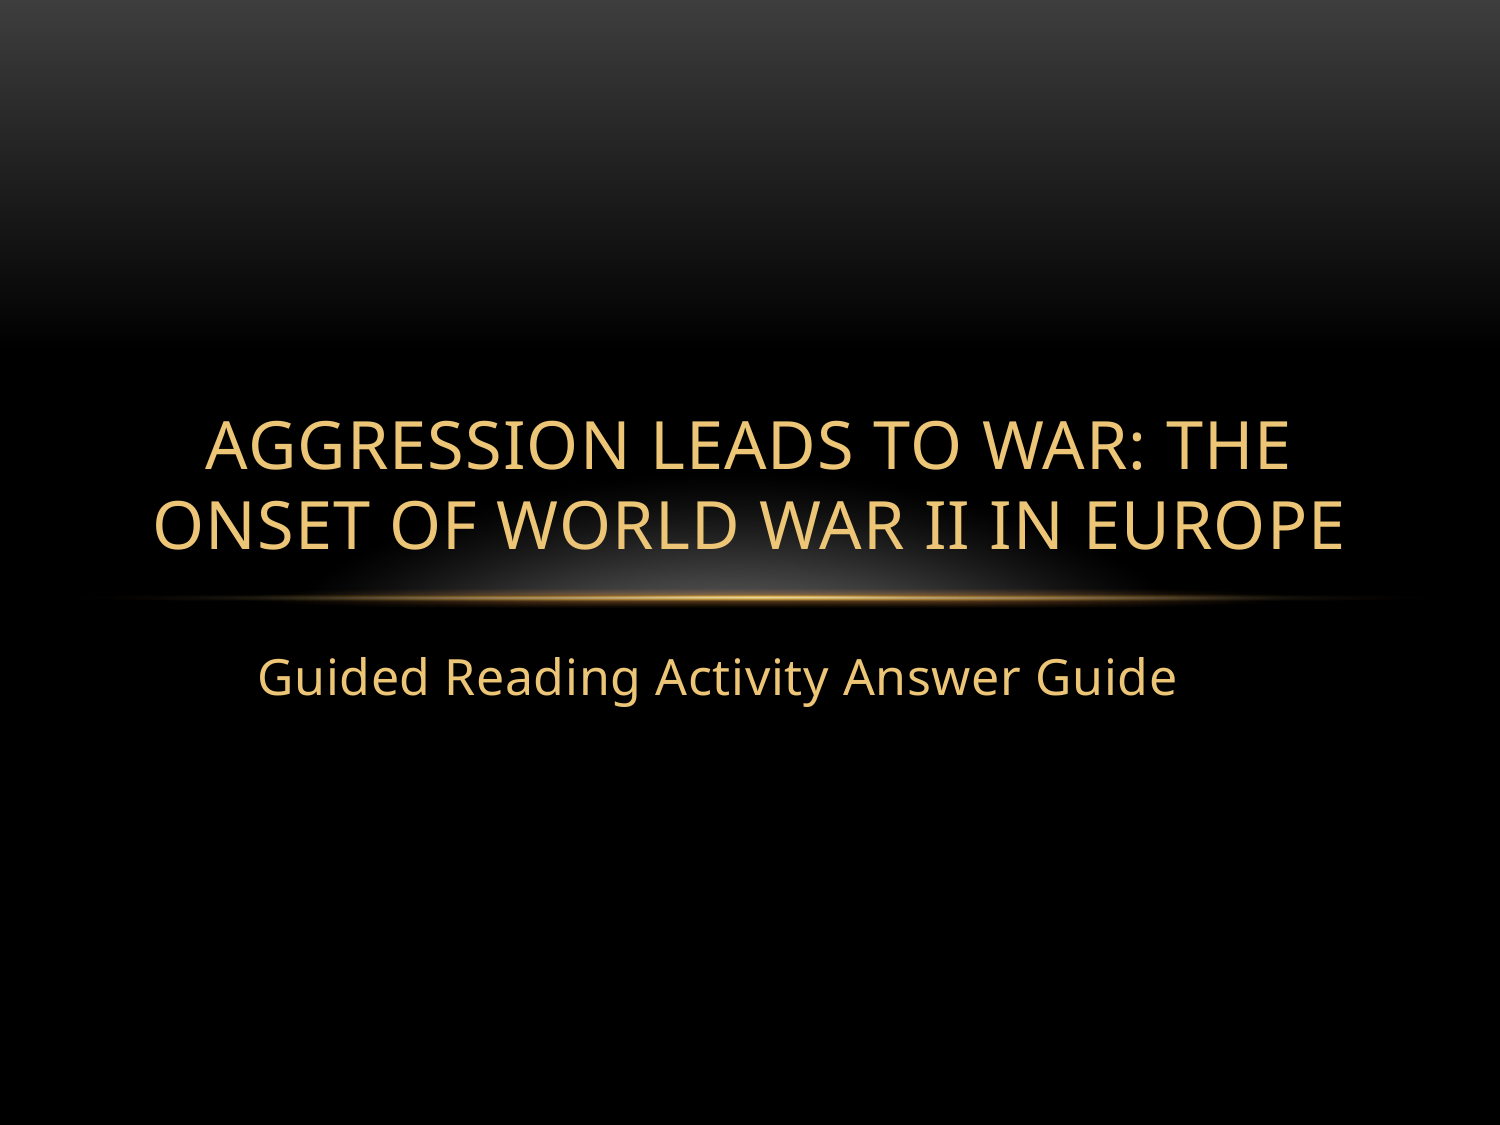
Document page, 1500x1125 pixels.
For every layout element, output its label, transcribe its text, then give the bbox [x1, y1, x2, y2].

subtitle Guided Reading Activity Answer Guide [200, 637, 1250, 925]
picture [0, 0, 1500, 750]
title Aggression Leads to War: The Onset of World War II in Europe [112, 329, 1388, 571]
